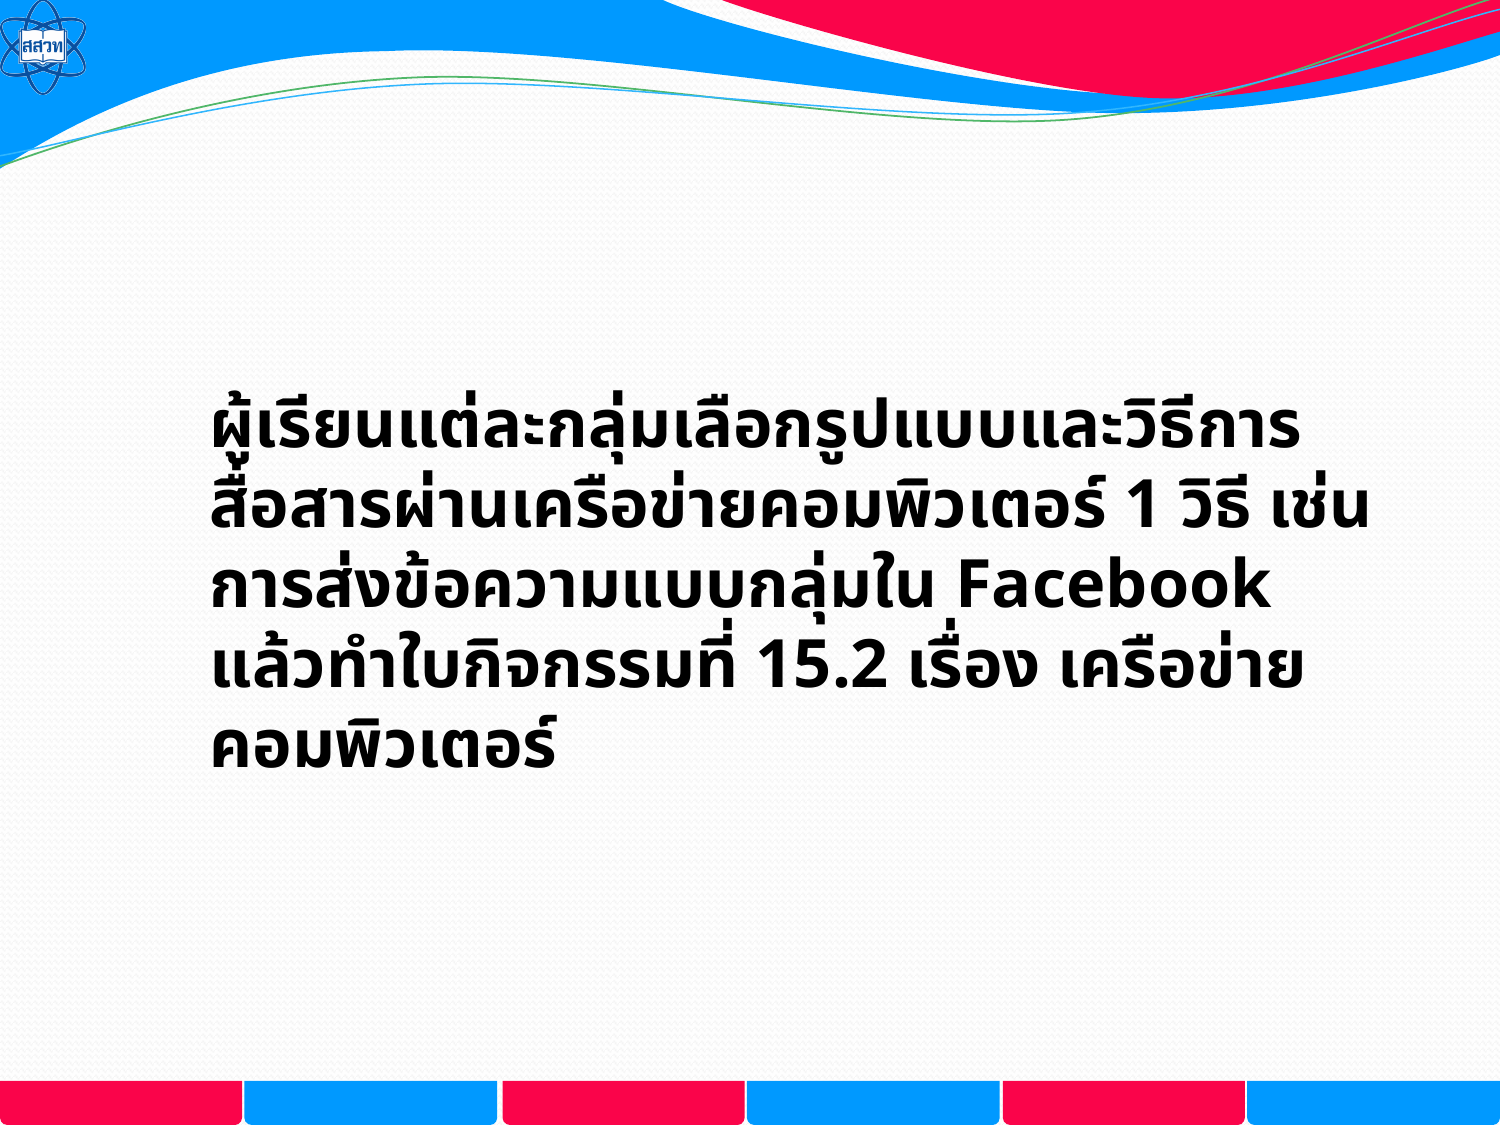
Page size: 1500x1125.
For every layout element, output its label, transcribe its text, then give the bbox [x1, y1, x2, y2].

picture [0, 0, 86, 95]
text_box ผู้เรียนแต่ละกลุ่มเลือกรูปแบบและวิธีการสื่อสารผ่านเครือข่ายคอมพิวเตอร์ 1 วิธี เช่น การส่งข้อความแบบกลุ่มใน Facebook แล้วทำใบกิจกรรมที่ 15.2 เรื่อง เครือข่ายคอมพิวเตอร์ [194, 373, 1412, 788]
